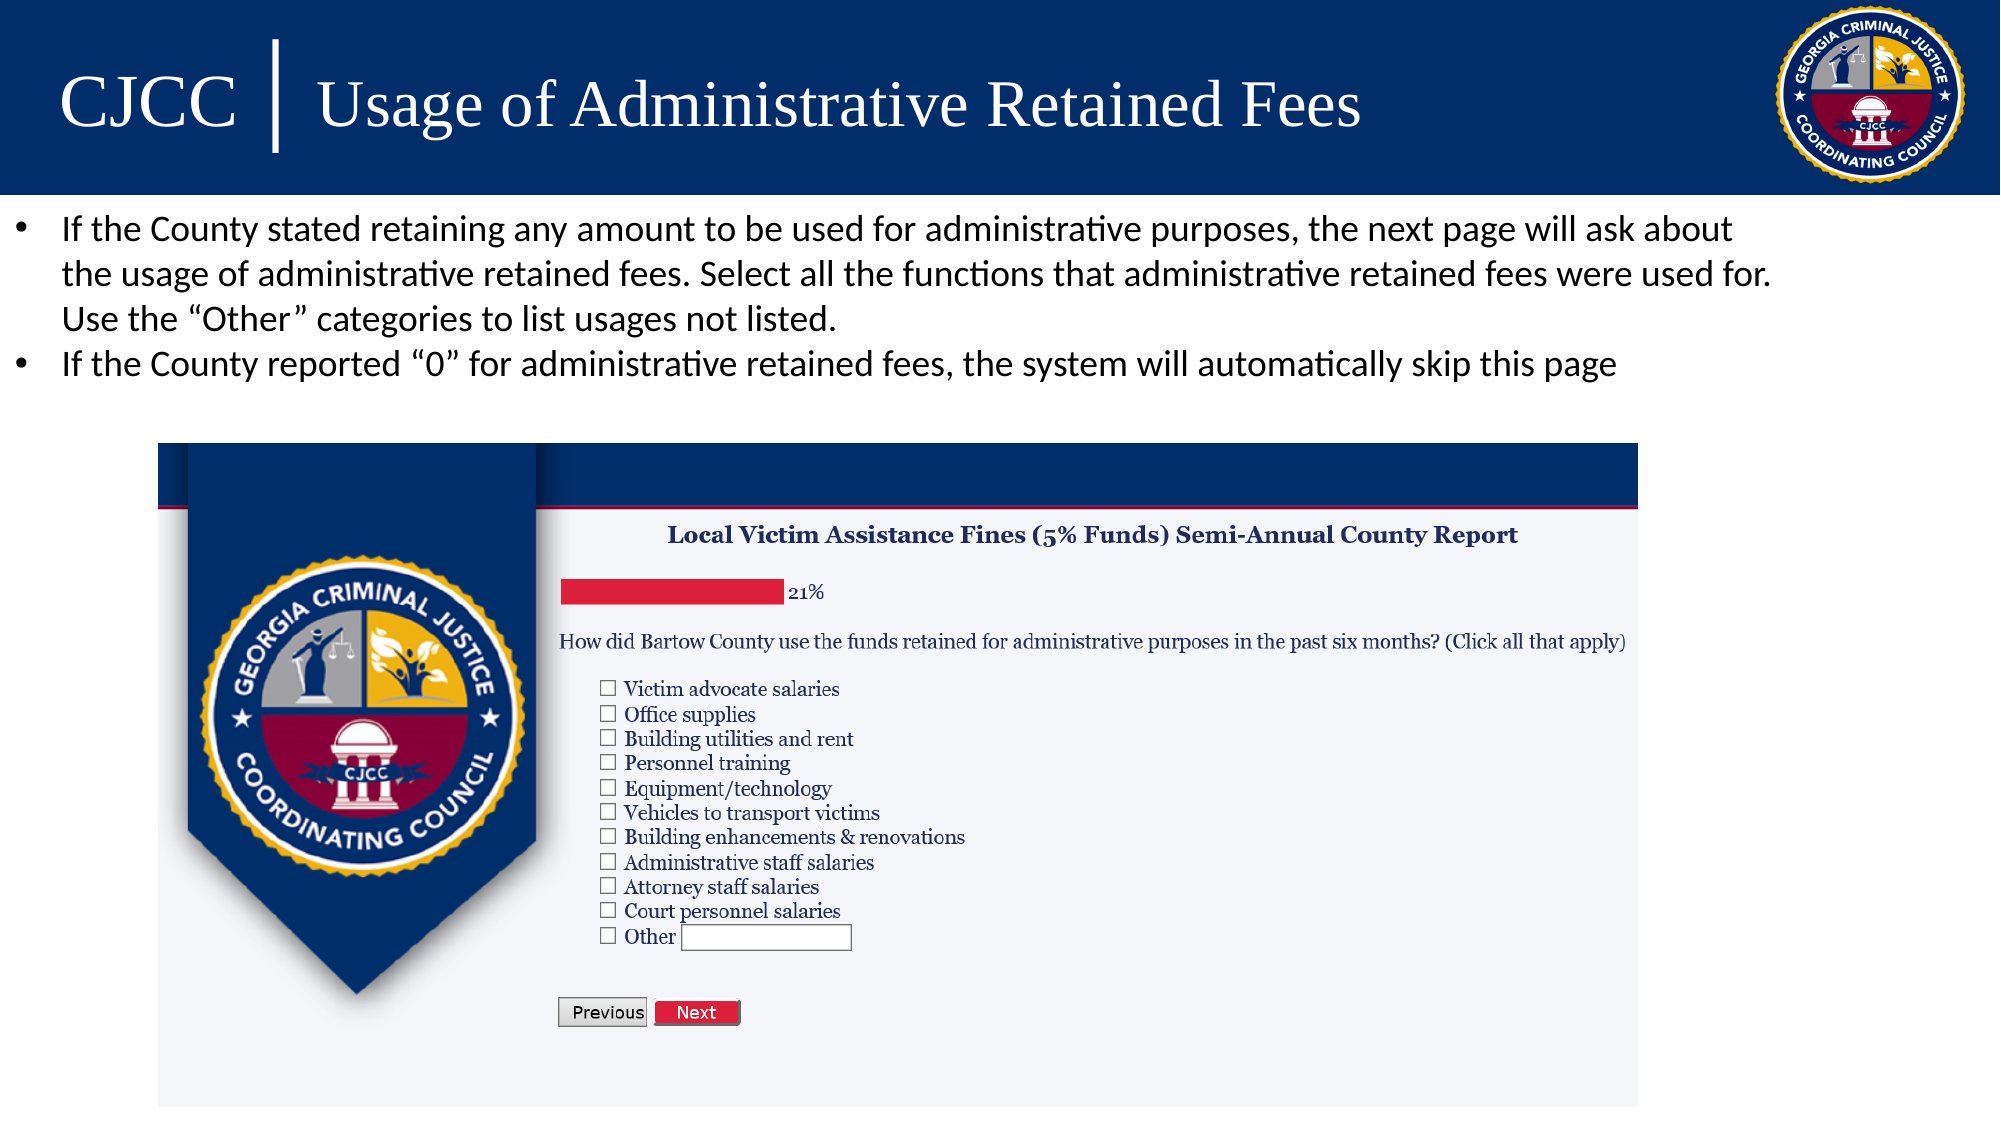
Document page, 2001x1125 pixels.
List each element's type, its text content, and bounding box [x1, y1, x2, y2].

text_box If the County stated retaining any amount to be used for administrative purposes, the next page will ask about the usage of administrative retained fees. Select all the functions that administrative retained fees were used for. Use the “Other” categories to list usages not listed. If the County reported “0” for administrative retained fees, the system will automatically skip this page [0, 197, 1796, 392]
picture [1740, 0, 2000, 195]
picture [158, 442, 1638, 1107]
text_box [0, 0, 1740, 195]
text_box CJCC | Usage of Administrative Retained Fees [44, 0, 1740, 194]
